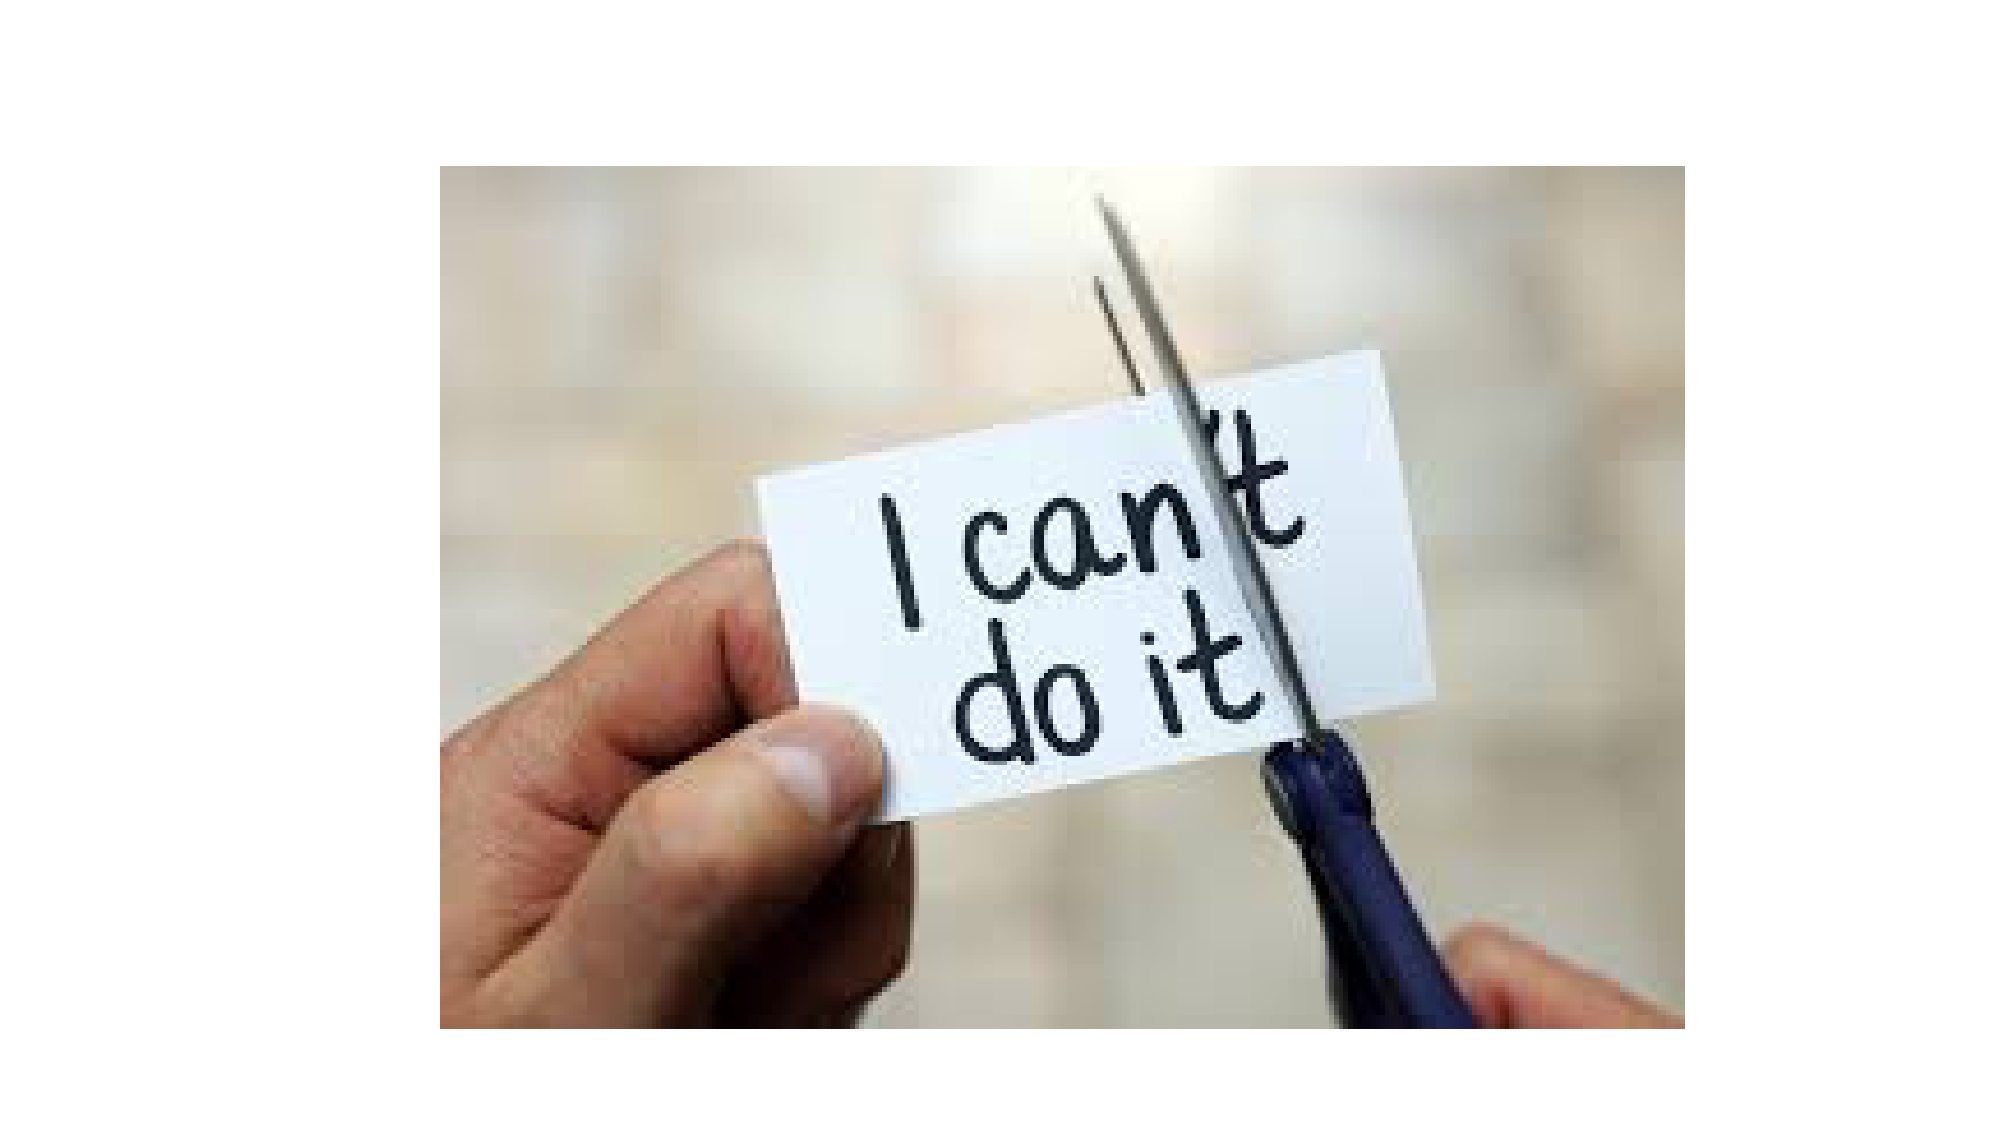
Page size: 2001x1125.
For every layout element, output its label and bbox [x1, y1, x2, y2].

list [440, 166, 1685, 1029]
